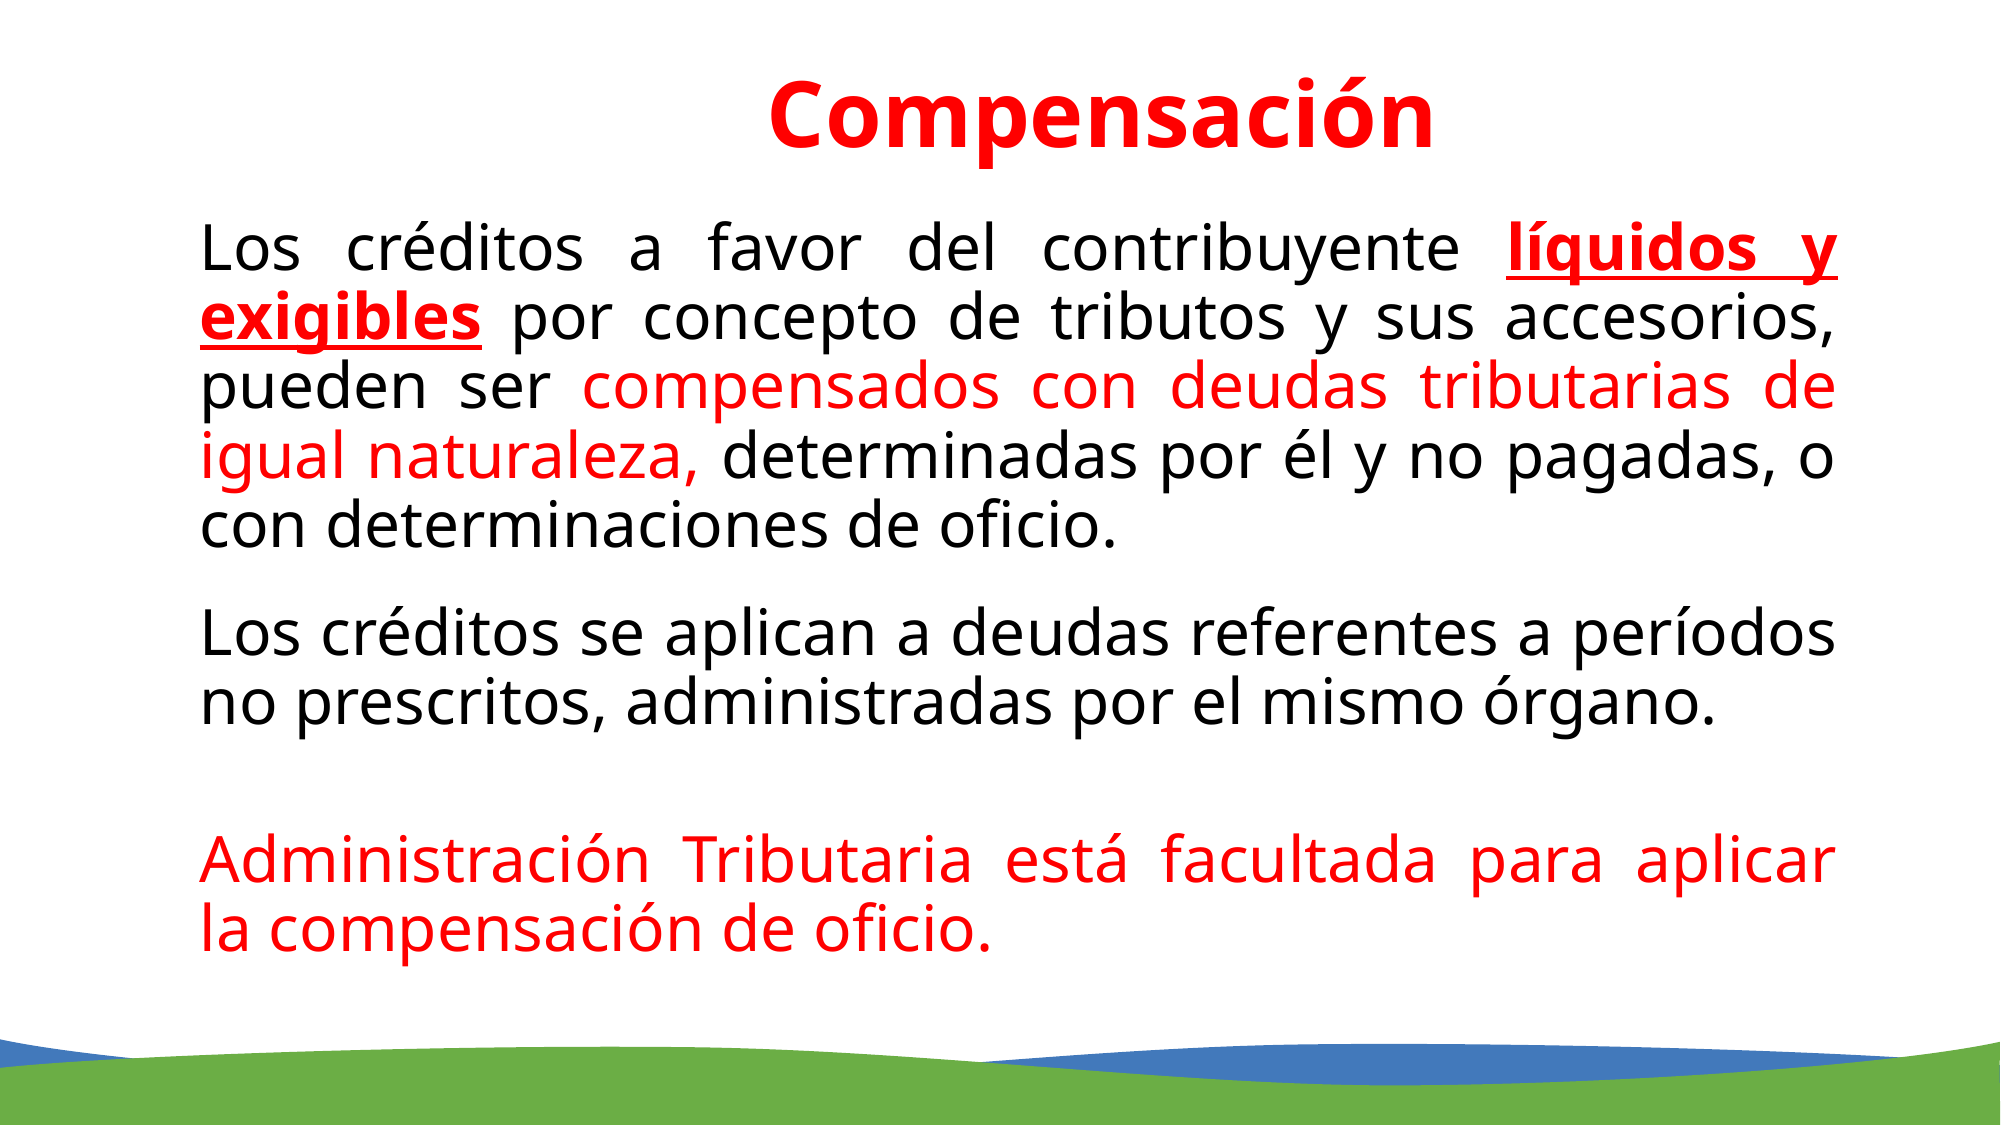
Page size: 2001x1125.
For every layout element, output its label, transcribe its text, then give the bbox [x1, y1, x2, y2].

text_box Los créditos a favor del contribuyente líquidos y exigibles por concepto de tributos y sus accesorios, pueden ser compensados con deudas tributarias de igual naturaleza, determinadas por él y no pagadas, o con determinaciones de oficio. Los créditos se aplican a deudas referentes a períodos no prescritos, administradas por el mismo órgano. Administración Tributaria está facultada para aplicar la compensación de oficio. [112, 208, 1854, 1038]
title Compensación [751, 53, 1658, 182]
